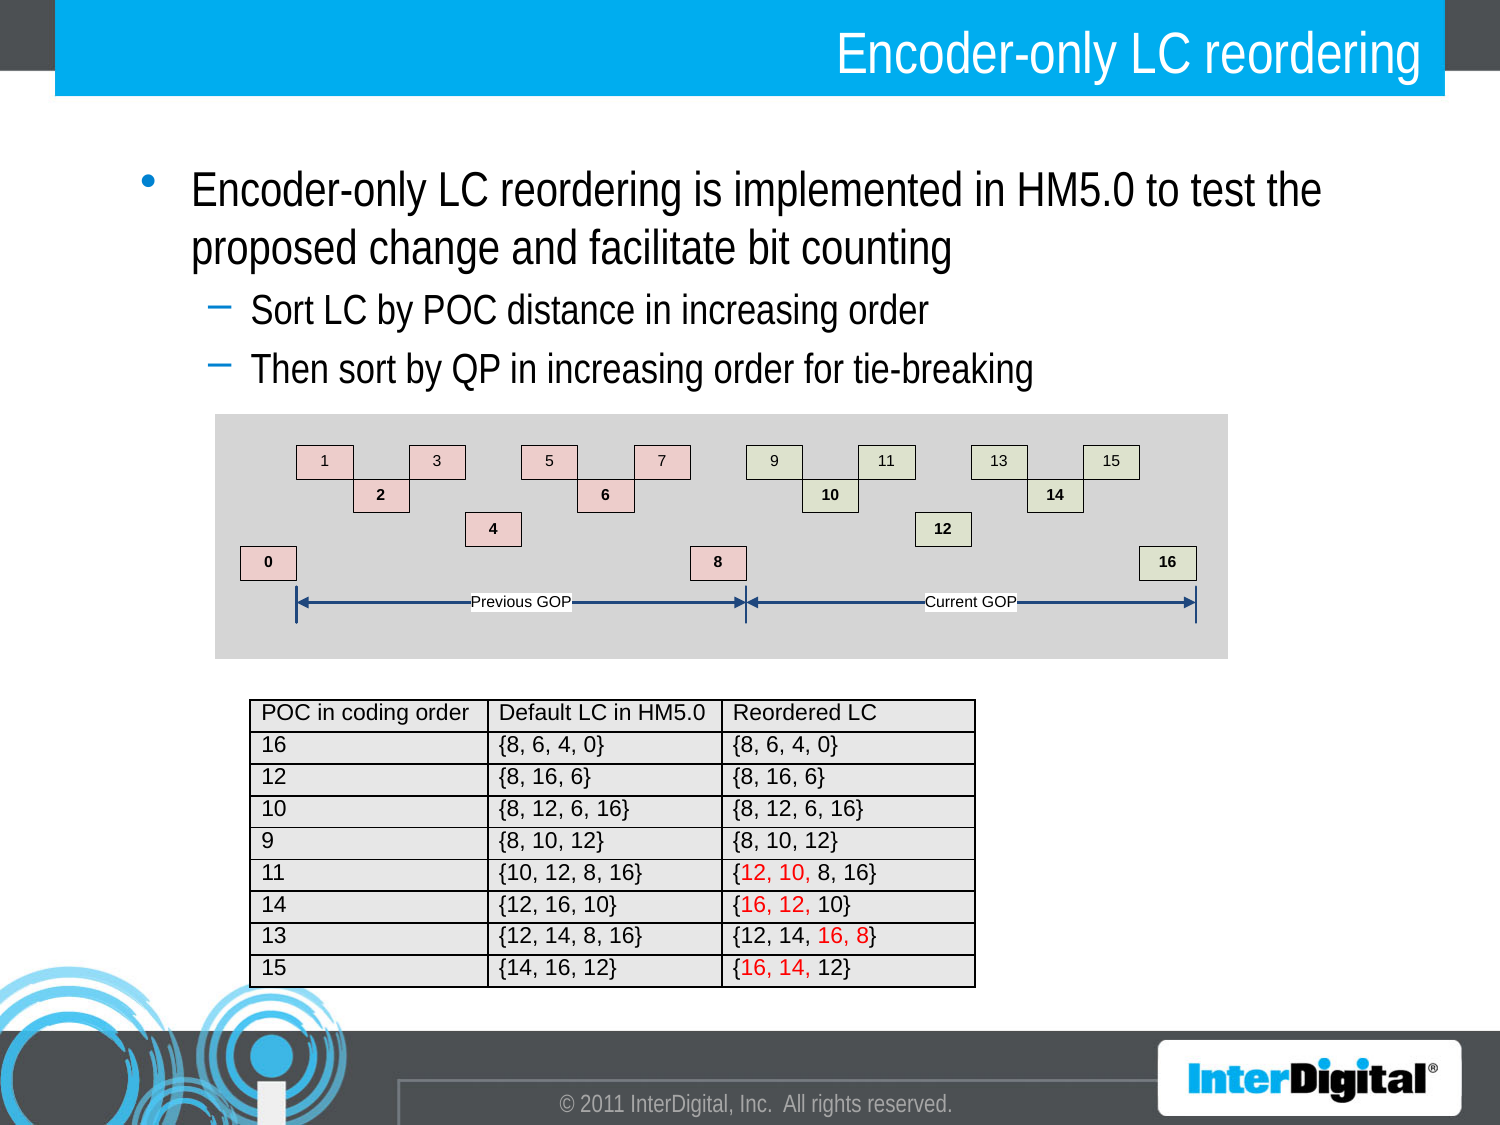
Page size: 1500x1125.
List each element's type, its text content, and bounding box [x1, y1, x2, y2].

table_cell {8, 10, 12} [723, 828, 974, 859]
table_cell {8, 12, 6, 16} [489, 797, 721, 827]
table_cell {12, 14, 16, 8} [723, 924, 974, 954]
table_cell {16, 12, 10} [723, 892, 974, 922]
table_cell {16, 14, 12} [723, 956, 974, 986]
table_cell 13 [251, 924, 487, 954]
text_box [214, 414, 1229, 659]
table_cell 16 [251, 733, 487, 763]
table_cell {10, 12, 8, 16} [489, 860, 721, 890]
table_cell 15 [251, 956, 487, 986]
title Encoder-only LC reordering [74, 12, 1438, 88]
table_cell 14 [251, 892, 487, 922]
table_cell {14, 16, 12} [489, 956, 721, 986]
table_cell 11 [251, 860, 487, 890]
table_header Reordered LC [723, 701, 974, 731]
table_cell {8, 12, 6, 16} [723, 797, 974, 827]
table_cell {8, 16, 6} [723, 765, 974, 795]
table_cell {8, 6, 4, 0} [489, 733, 721, 763]
table_cell {8, 16, 6} [489, 765, 721, 795]
table_cell {12, 10, 8, 16} [723, 860, 974, 890]
table_cell 10 [251, 797, 487, 827]
table_cell 12 [251, 765, 487, 795]
list Encoder-only LC reordering is implemented in HM5.0 to test the proposed change and facilitate bit counting Sort LC by POC distance in increasing order Then sort by QP in increasing order for tie-breaking [124, 149, 1376, 401]
table_cell 9 [251, 828, 487, 859]
table_header Default LC in HM5.0 [489, 701, 721, 731]
table_cell {12, 16, 10} [489, 892, 721, 922]
table_header POC in coding order [251, 701, 487, 731]
picture [0, 1, 1500, 1125]
table_cell {8, 10, 12} [489, 828, 721, 859]
table_cell {8, 6, 4, 0} [723, 733, 974, 763]
table_cell {12, 14, 8, 16} [489, 924, 721, 954]
